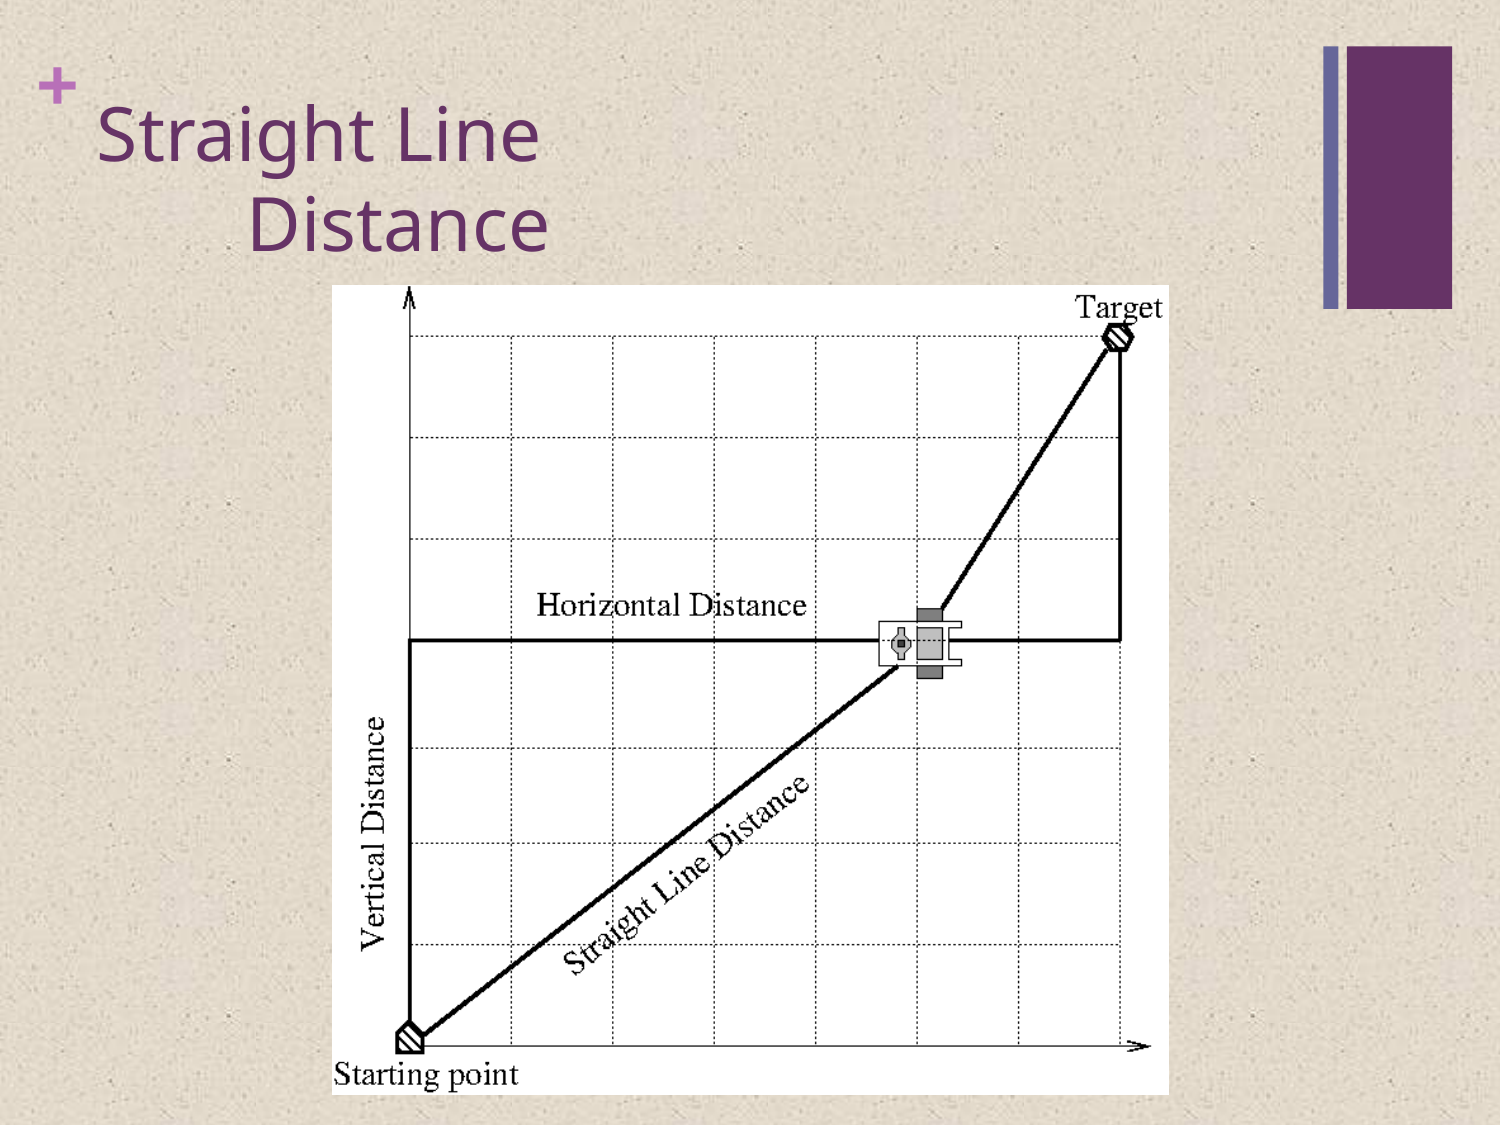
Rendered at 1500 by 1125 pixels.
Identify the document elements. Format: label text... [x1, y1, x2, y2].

picture [0, 0, 1500, 1125]
title Straight Line Distance [81, 79, 1322, 263]
